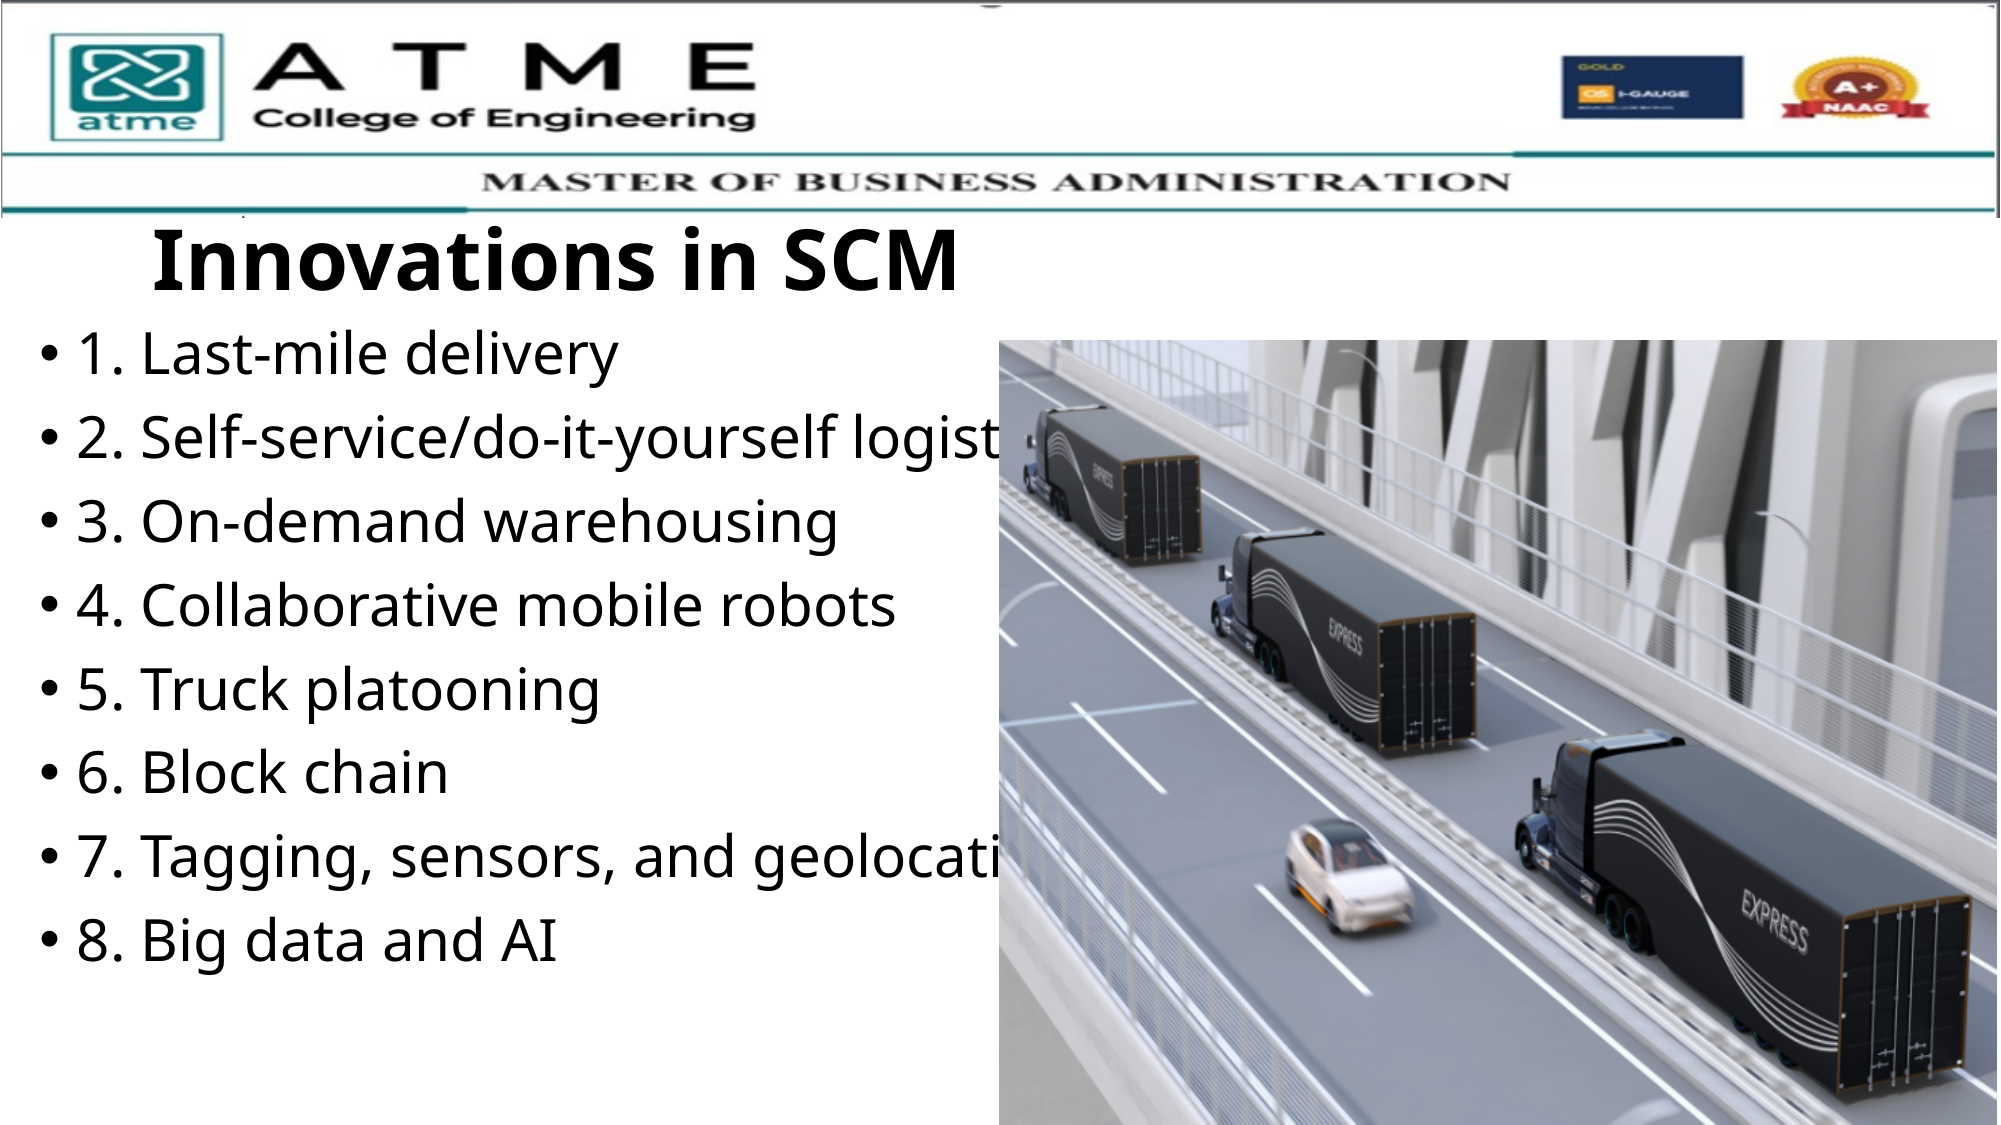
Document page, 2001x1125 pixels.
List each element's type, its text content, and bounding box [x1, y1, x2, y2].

picture [999, 340, 1998, 1125]
list 1. Last-mile delivery 2. Self-service/do-it-yourself logistics 3. On-demand warehousing 4. Collaborative mobile robots 5. Truck platooning 6. Block chain 7. Tagging, sensors, and geolocation 8. Big data and AI [24, 316, 1980, 1101]
picture [1, 0, 2000, 218]
title Innovations in SCM [137, 210, 1863, 316]
